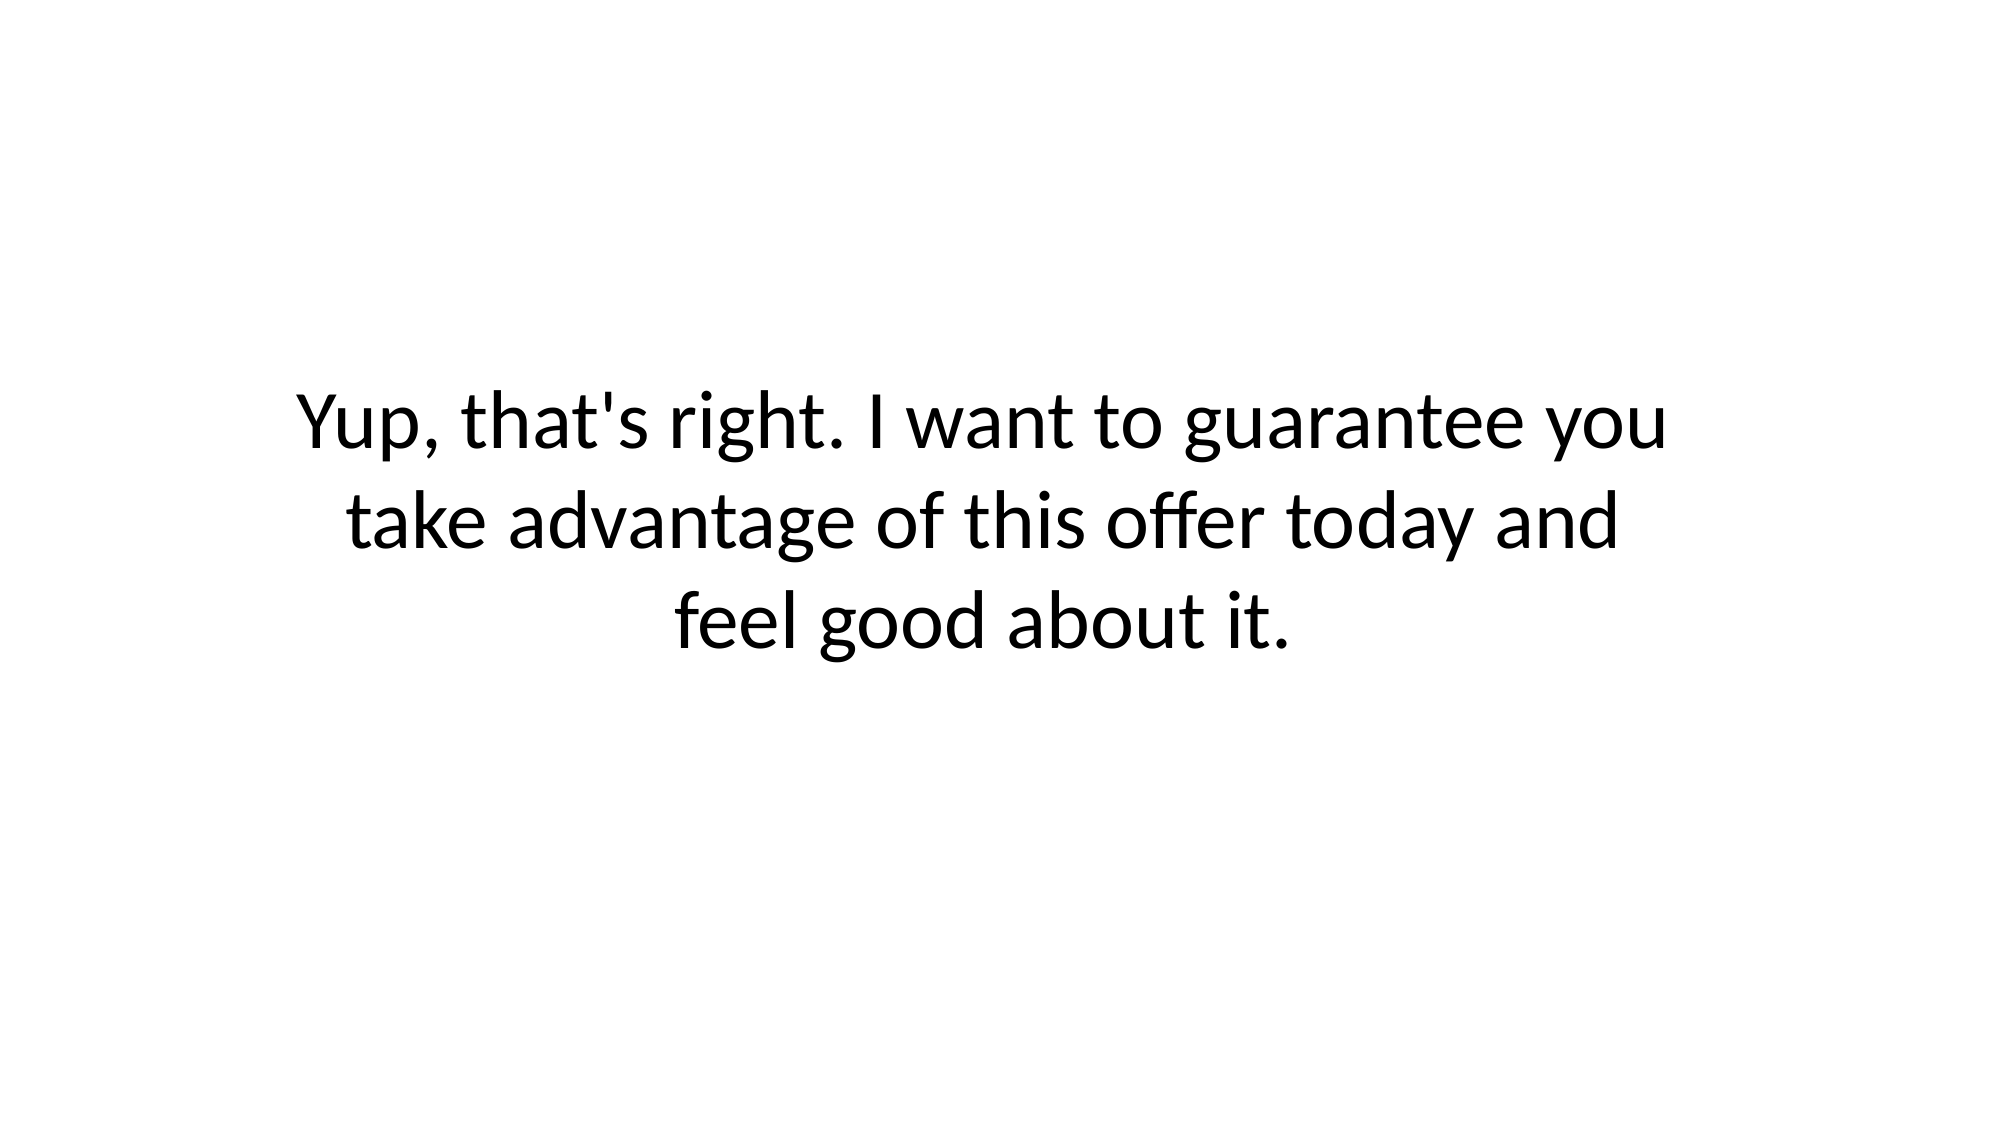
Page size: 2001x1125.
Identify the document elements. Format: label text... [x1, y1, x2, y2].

text_box Yup, that's right. I want to guarantee you take advantage of this offer today and feel good about it. [277, 257, 1690, 673]
